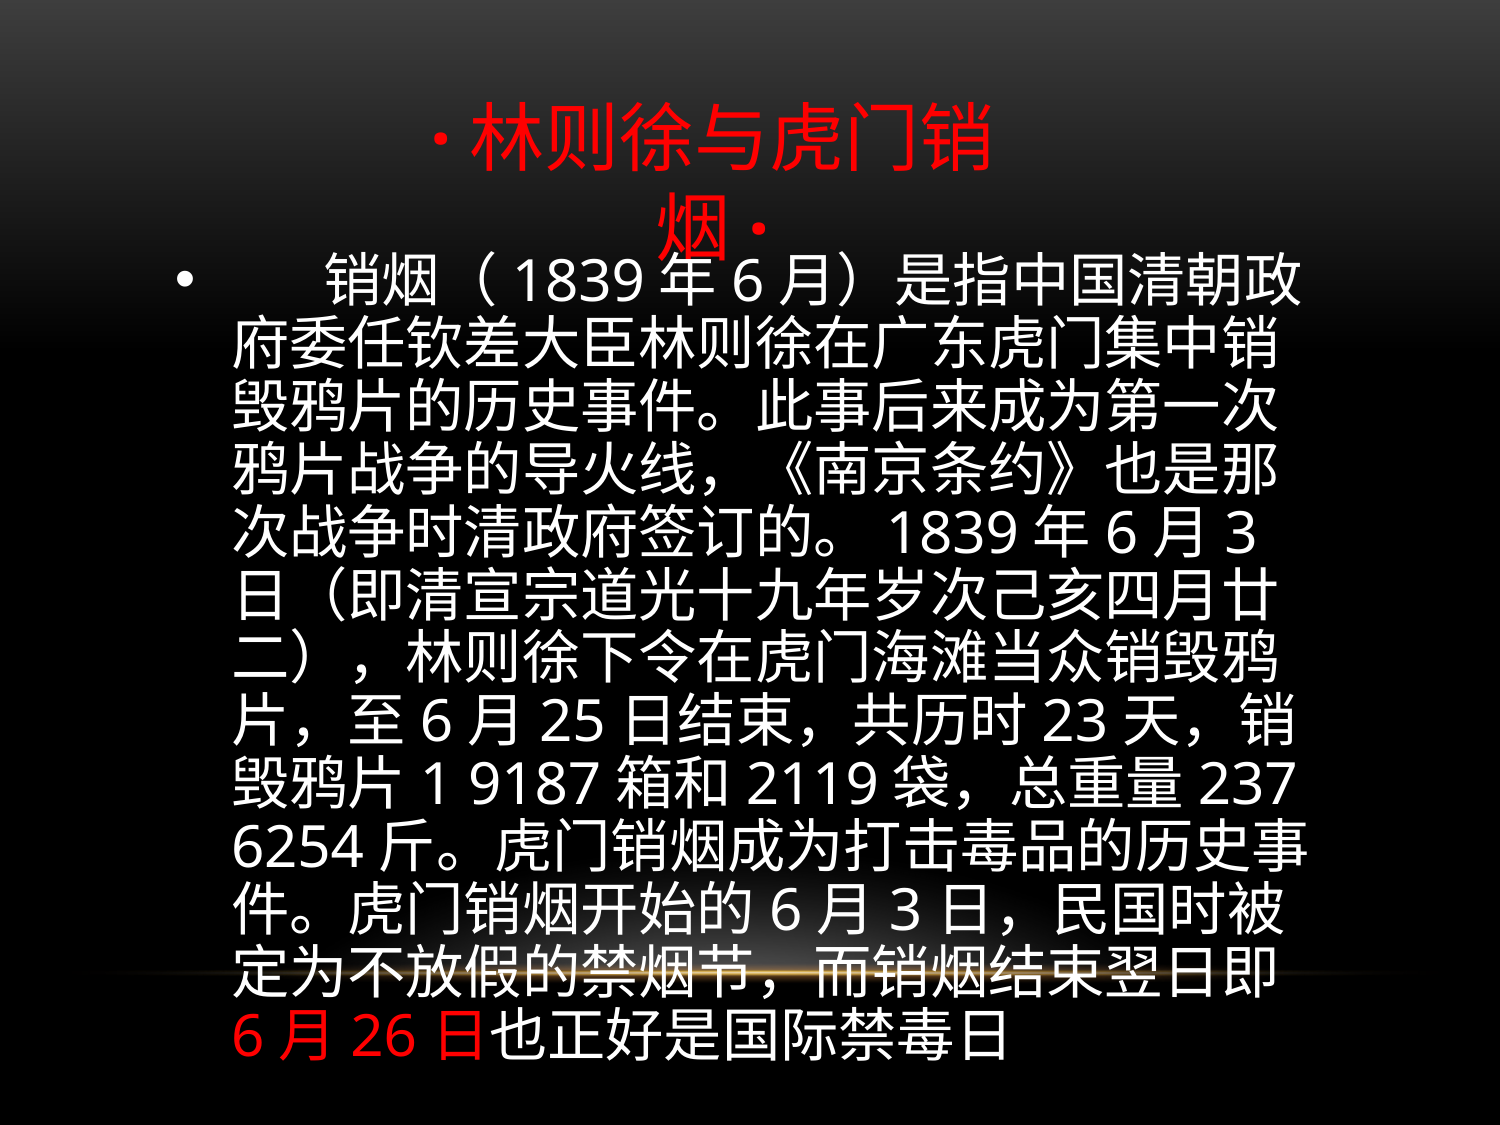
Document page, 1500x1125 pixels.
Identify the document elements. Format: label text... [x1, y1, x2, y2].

picture [0, 0, 1500, 1125]
text_box 销烟（1839年6月）是指中国清朝政府委任钦差大臣林则徐在广东虎门集中销毁鸦片的历史事件。此事后来成为第一次鸦片战争的导火线，《南京条约》也是那次战争时清政府签订的。1839年6月3日（即清宣宗道光十九年岁次己亥四月廿二），林则徐下令在虎门海滩当众销毁鸦片，至6月25日结束，共历时23天，销毁鸦片1 9187箱和2119袋，总重量237 6254斤。虎门销烟成为打击毒品的历史事件。虎门销烟开始的6月3日，民国时被定为不放假的禁烟节，而销烟结束翌日即6月26日也正好是国际禁毒日 [159, 243, 1341, 1071]
text_box ·林则徐与虎门销烟· [360, 83, 1065, 243]
